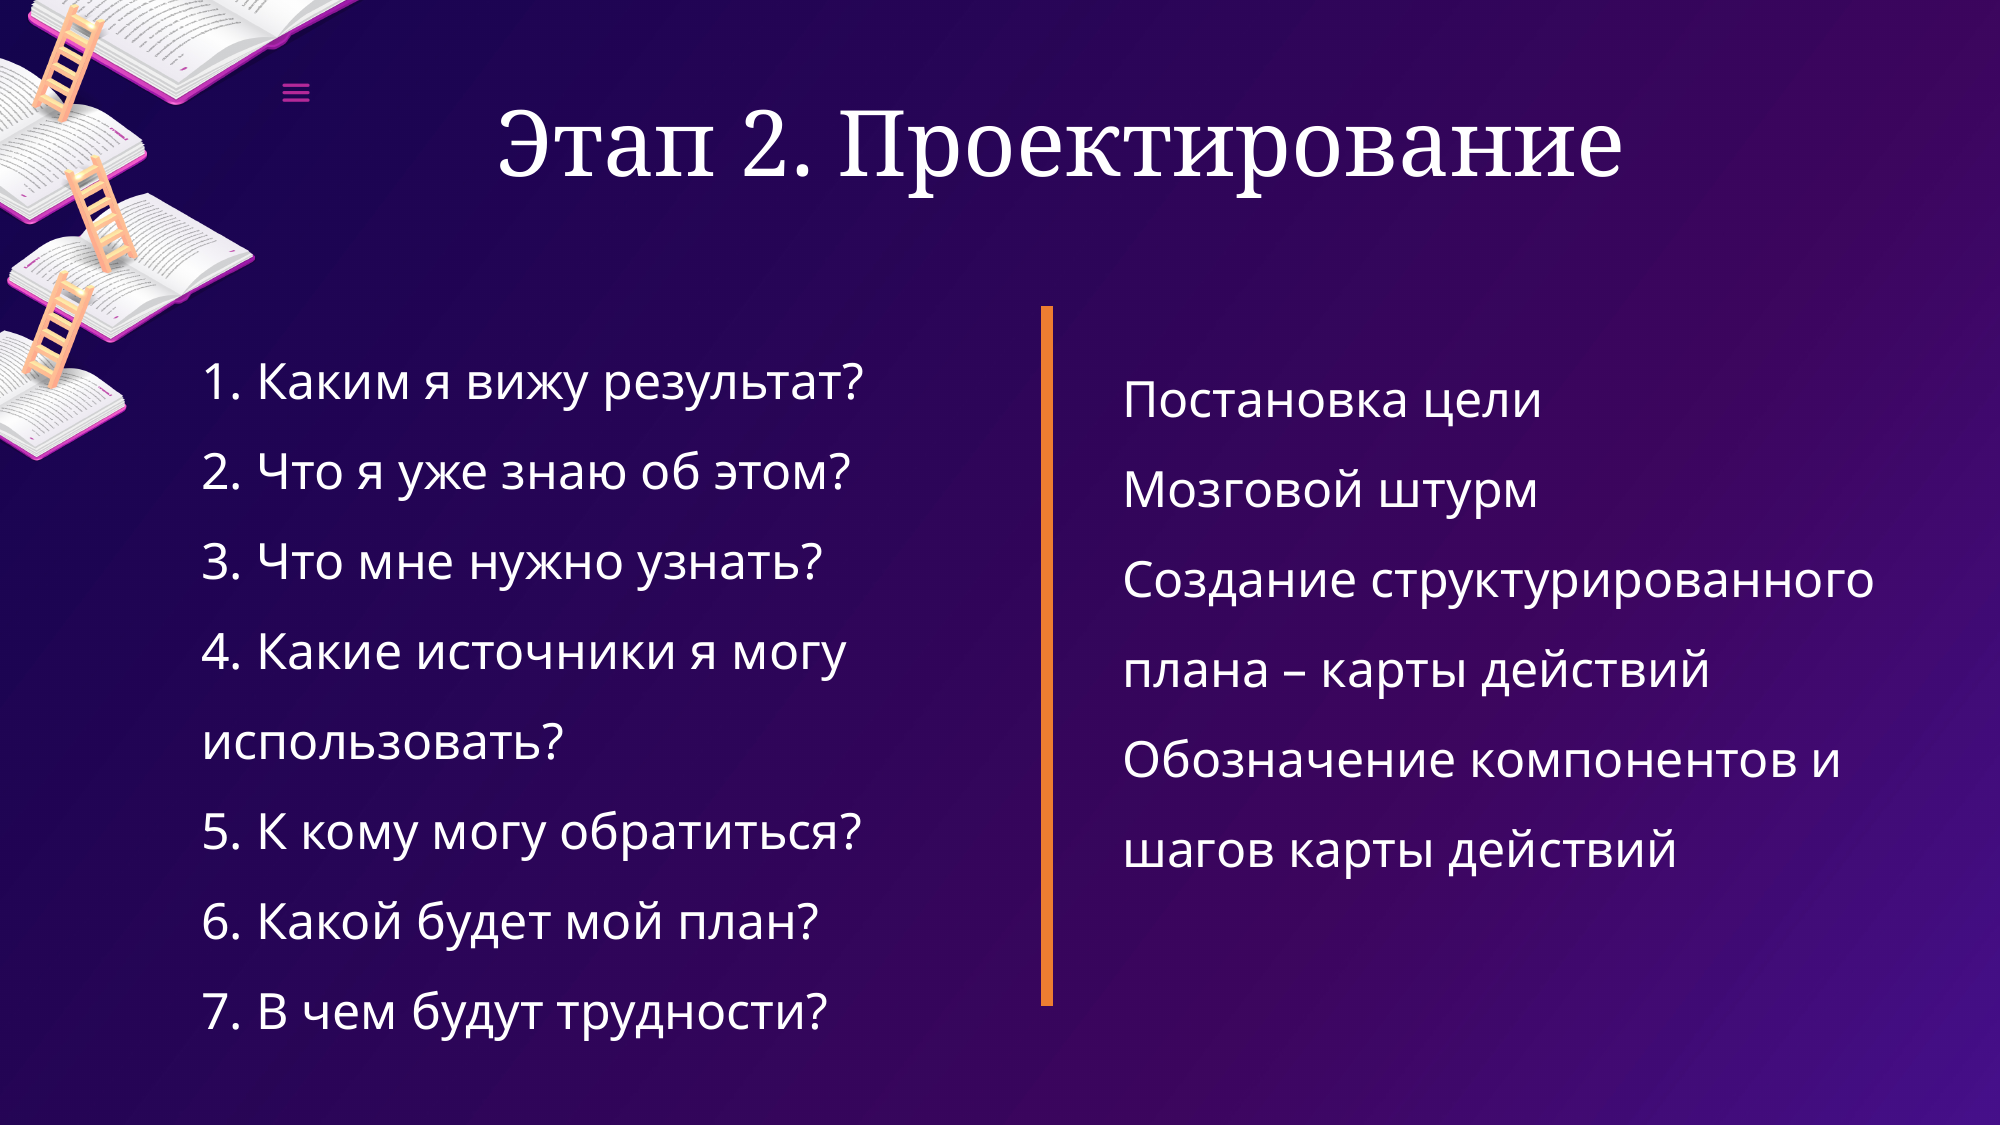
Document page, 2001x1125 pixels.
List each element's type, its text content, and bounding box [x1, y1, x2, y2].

text_box Постановка цели Мозговой штурм Создание структурированного плана – карты действий Обозначение компонентов и шагов карты действий [1107, 330, 1967, 976]
picture [0, 0, 2000, 1125]
title Этап 2. Проектирование [261, 38, 1863, 256]
text_box 1. Каким я вижу результат? 2. Что я уже знаю об этом? 3. Что мне нужно узнать? 4. Какие источники я могу использовать? 5. К кому могу обратиться? 6. Какой будет мой план? 7. В чем будут трудности? [186, 311, 1046, 1047]
